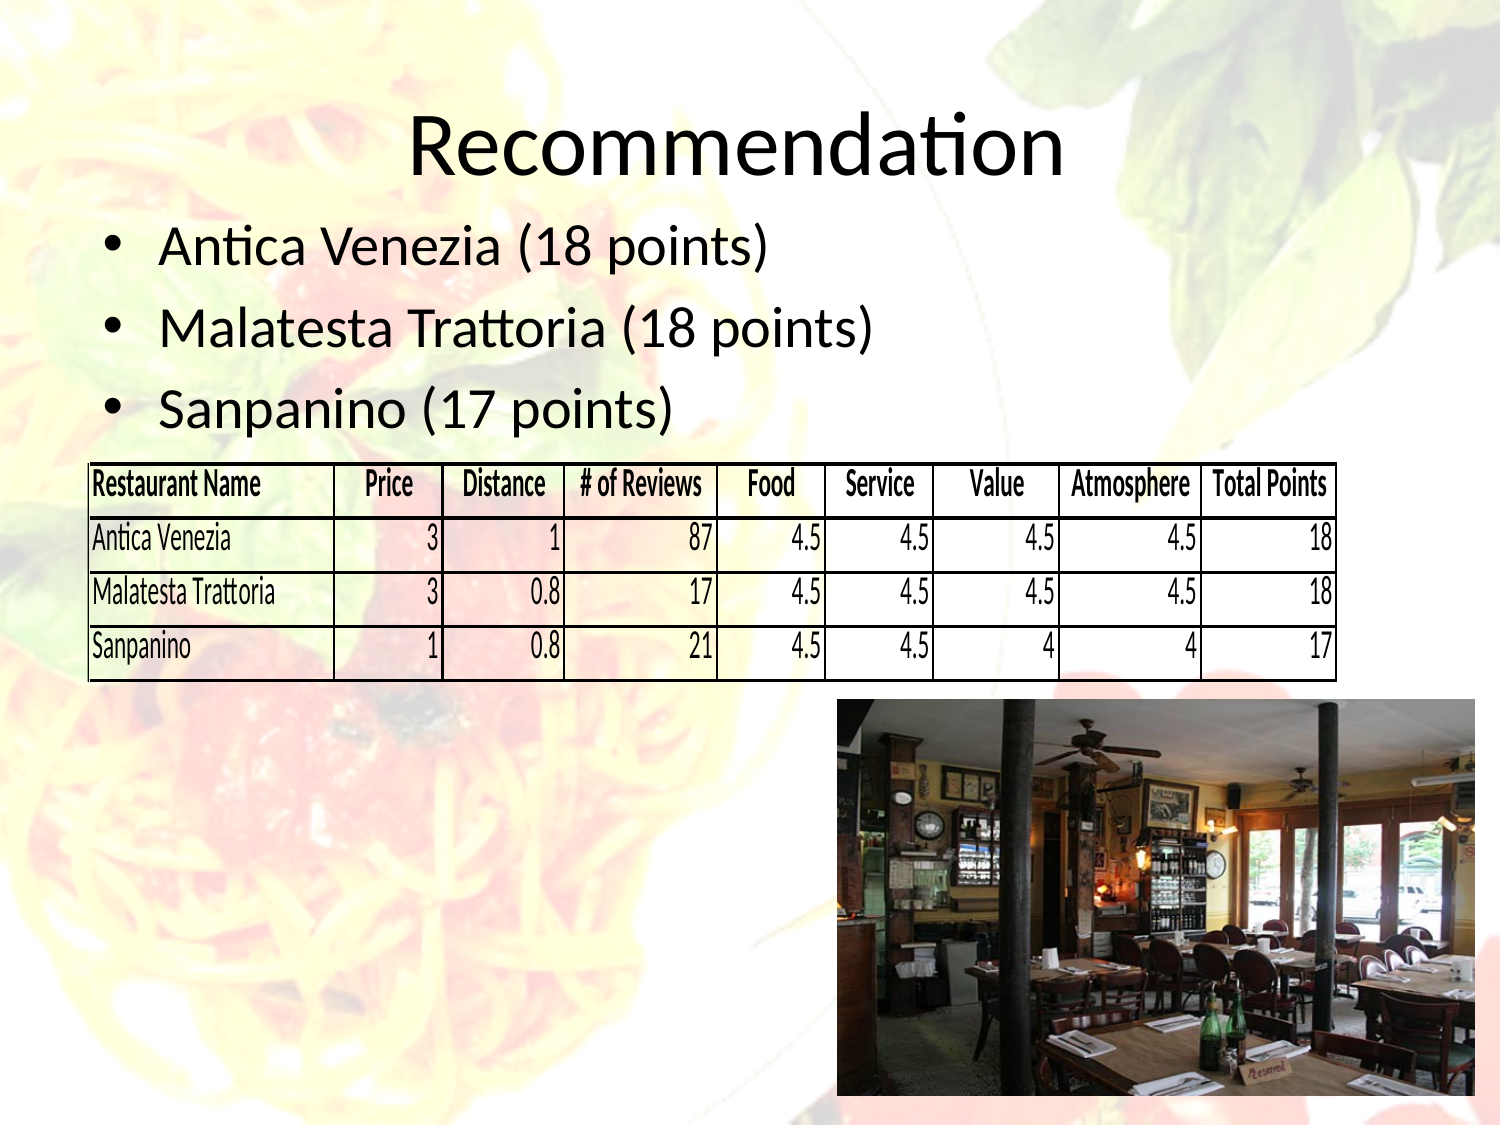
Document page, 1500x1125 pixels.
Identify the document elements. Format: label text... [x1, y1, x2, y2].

title Recommendation [37, 45, 1438, 233]
list Antica Venezia (18 points) Malatesta Trattoria (18 points) Sanpanino (17 points) [87, 200, 1438, 755]
picture [837, 699, 1476, 1096]
picture [87, 462, 1338, 683]
